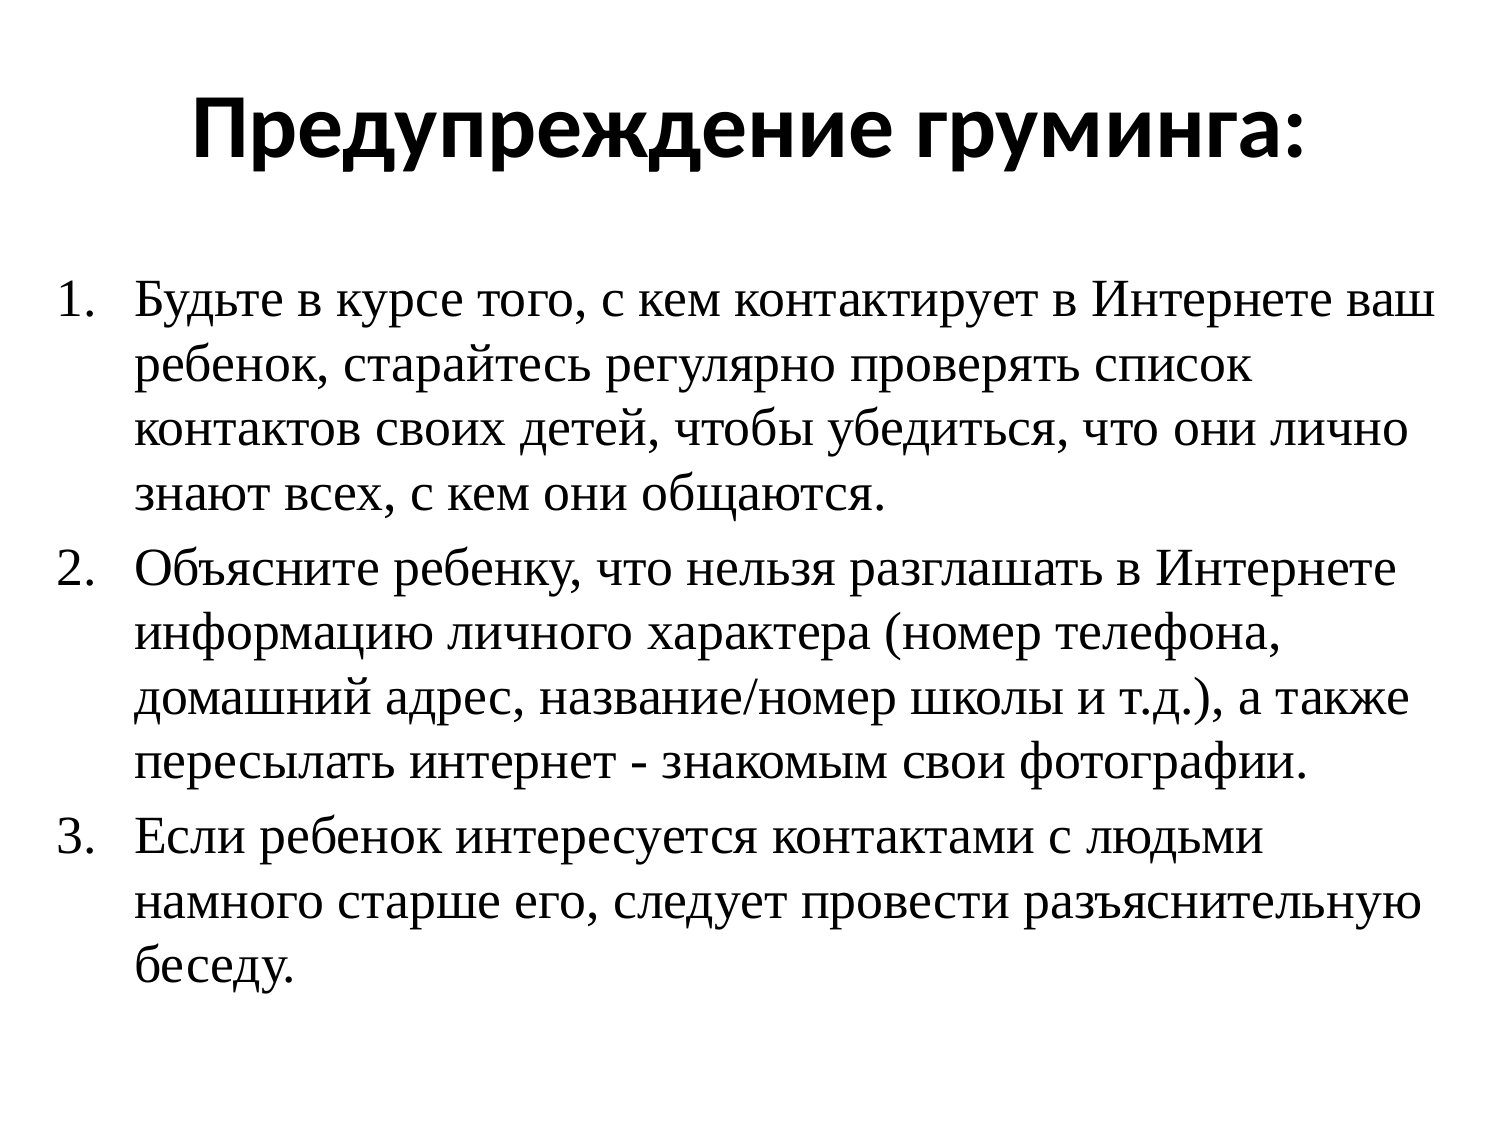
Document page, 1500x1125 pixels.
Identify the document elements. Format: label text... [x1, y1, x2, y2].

title Предупреждение груминга: [75, 45, 1425, 197]
list Будьте в курсе того, с кем контактирует в Интернете ваш ребенок, старайтесь регулярно проверять список контактов своих детей, чтобы убедиться, что они лично знают всех, с кем они общаются. Объясните ребенку, что нельзя разглашать в Интернете информацию личного характера (номер телефона, домашний адрес, название/номер школы и т.д.), а также пересылать интернет - знакомым свои фотографии. Если ребенок интересуется контактами с людьми намного старше его, следует провести разъяснительную беседу. [41, 255, 1459, 1059]
